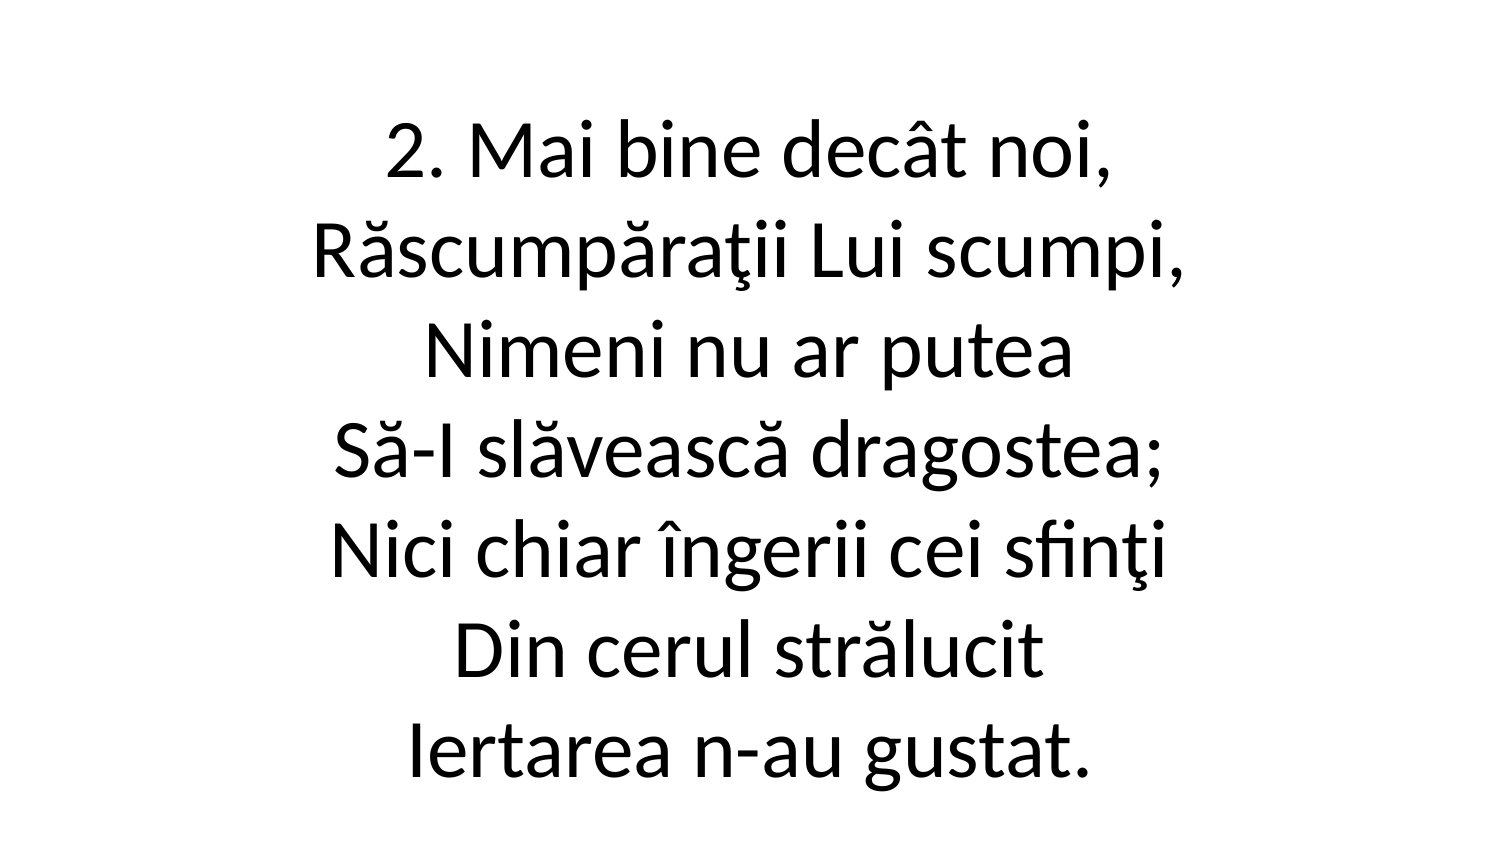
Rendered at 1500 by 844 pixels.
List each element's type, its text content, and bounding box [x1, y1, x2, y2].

text_box 2. Mai bine decât noi, Răscumpăraţii Lui scumpi, Nimeni nu ar putea Să-I slăvească dragostea; Nici chiar îngerii cei sfinţi Din cerul strălucit Iertarea n-au gustat. [297, 42, 1203, 802]
